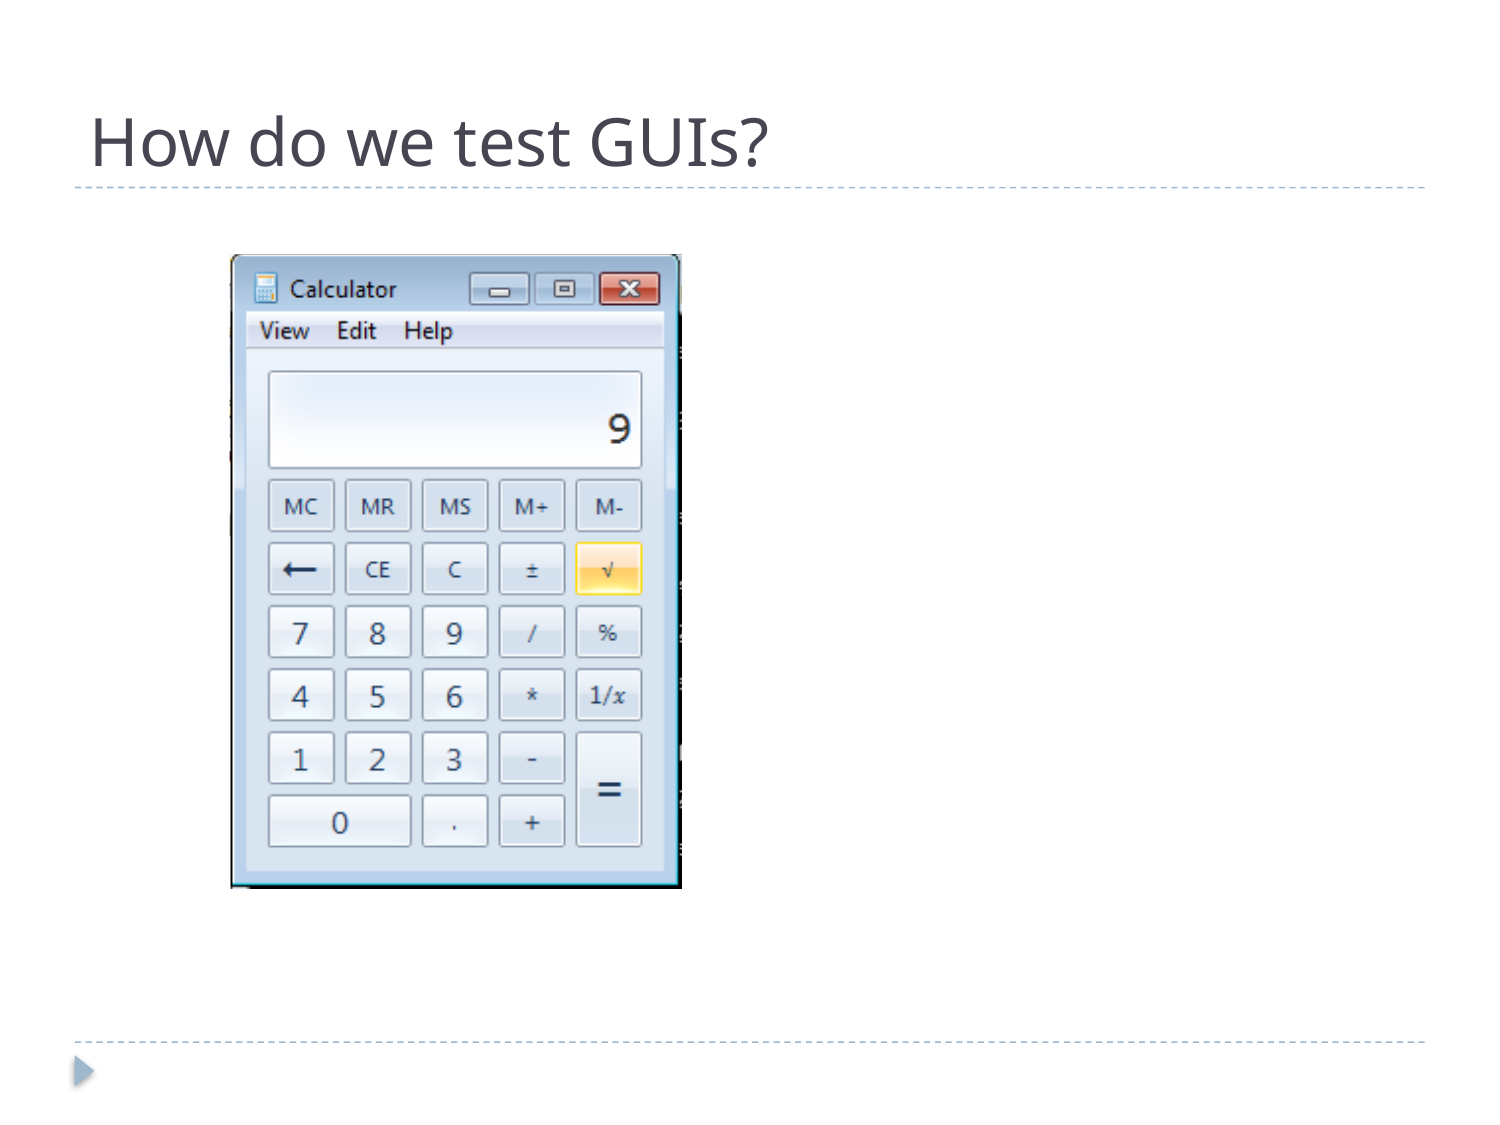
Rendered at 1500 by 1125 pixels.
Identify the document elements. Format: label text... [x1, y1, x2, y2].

title How do we test GUIs? [75, 24, 1425, 188]
picture [229, 254, 683, 889]
